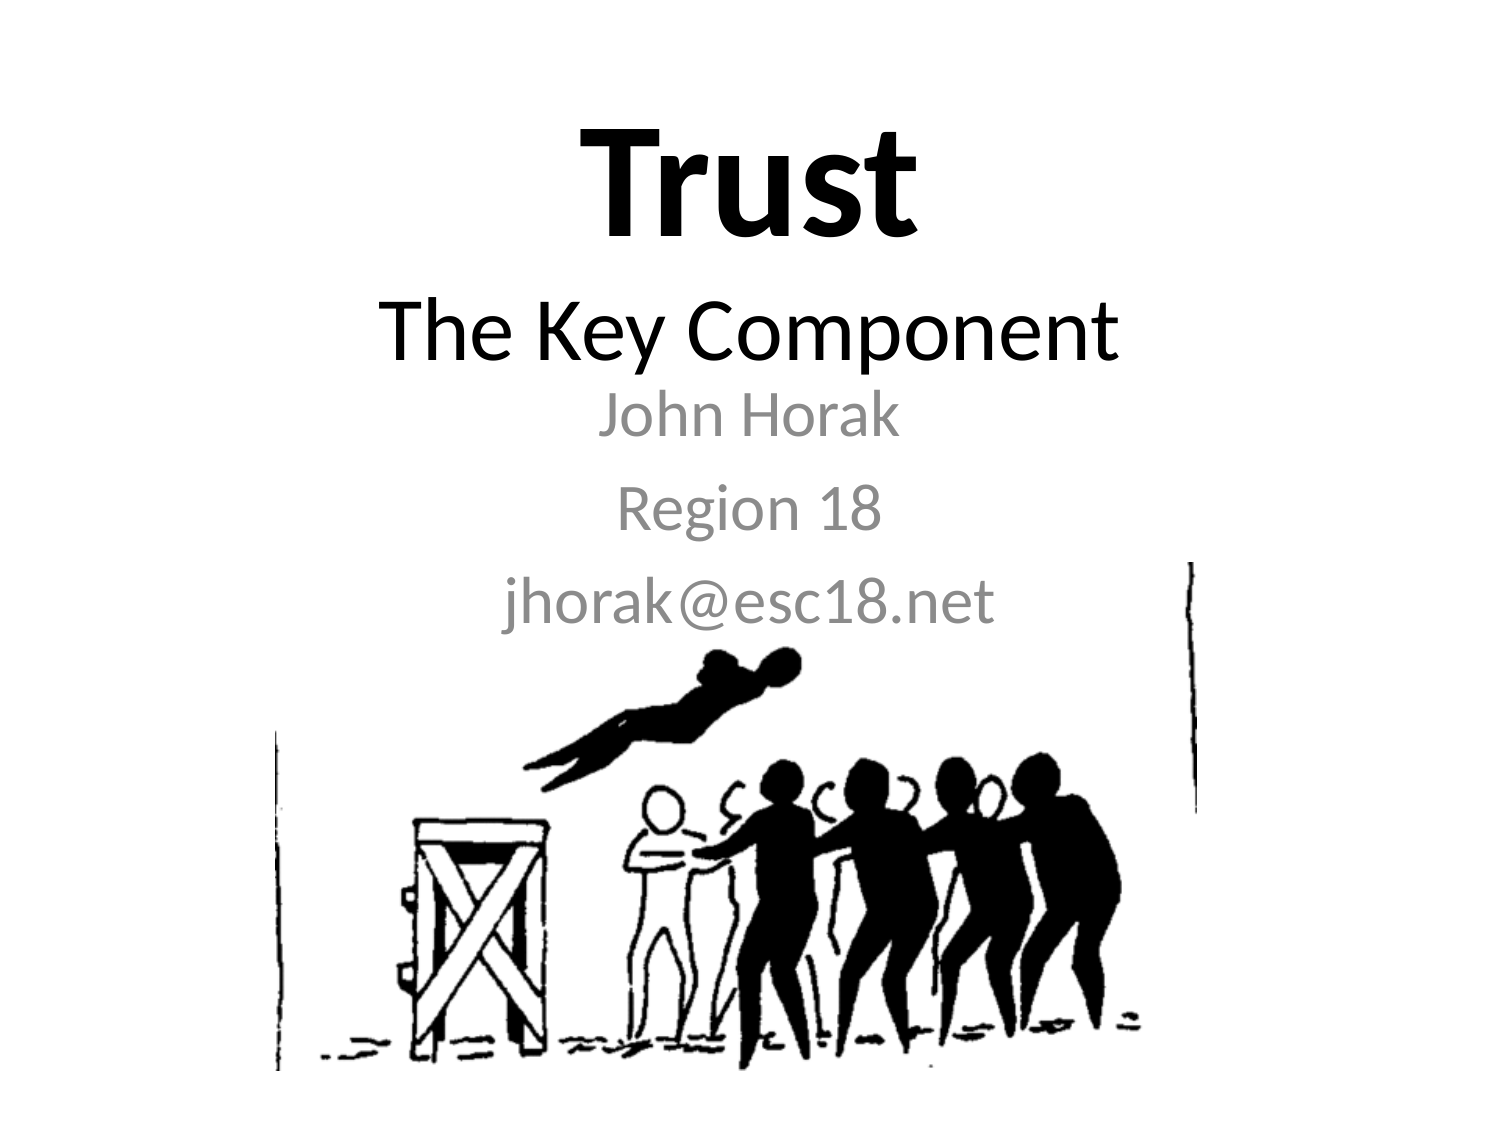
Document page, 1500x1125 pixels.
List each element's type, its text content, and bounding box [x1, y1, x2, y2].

title Trust The Key Component [112, 62, 1388, 388]
picture [274, 562, 1198, 1071]
subtitle John Horak Region 18 jhorak@esc18.net [225, 362, 1275, 650]
